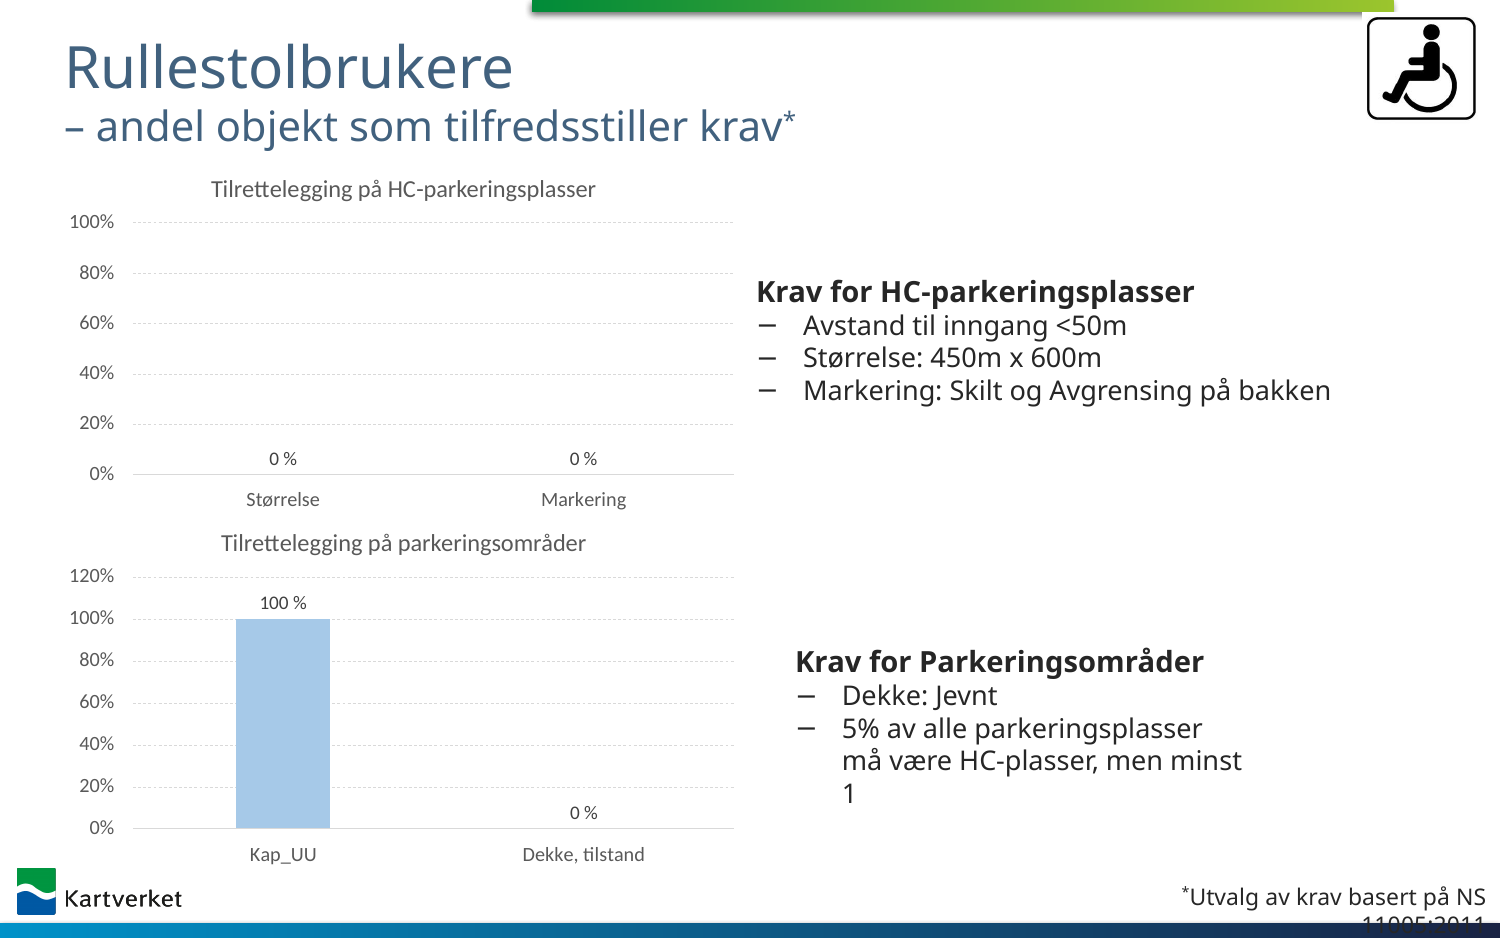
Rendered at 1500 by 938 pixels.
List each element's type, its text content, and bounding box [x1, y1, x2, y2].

text_box Krav for HC-parkeringsplasser Avstand til inngang <50m Størrelse: 450m x 600m Markering: Skilt og Avgrensing på bakken [750, 265, 1346, 413]
text_box Krav for Parkeringsområder Dekke: Jevnt 5% av alle parkeringsplasser må være HC-plasser, men minst 1 [780, 636, 1261, 816]
text_box Rullestolbrukere – andel objekt som tilfredsstiller krav* [49, 25, 1431, 158]
text_box *Utvalg av krav basert på NS 11005:2011 [1068, 873, 1500, 938]
picture [1362, 12, 1481, 126]
picture [62, 166, 746, 519]
picture [62, 520, 746, 874]
